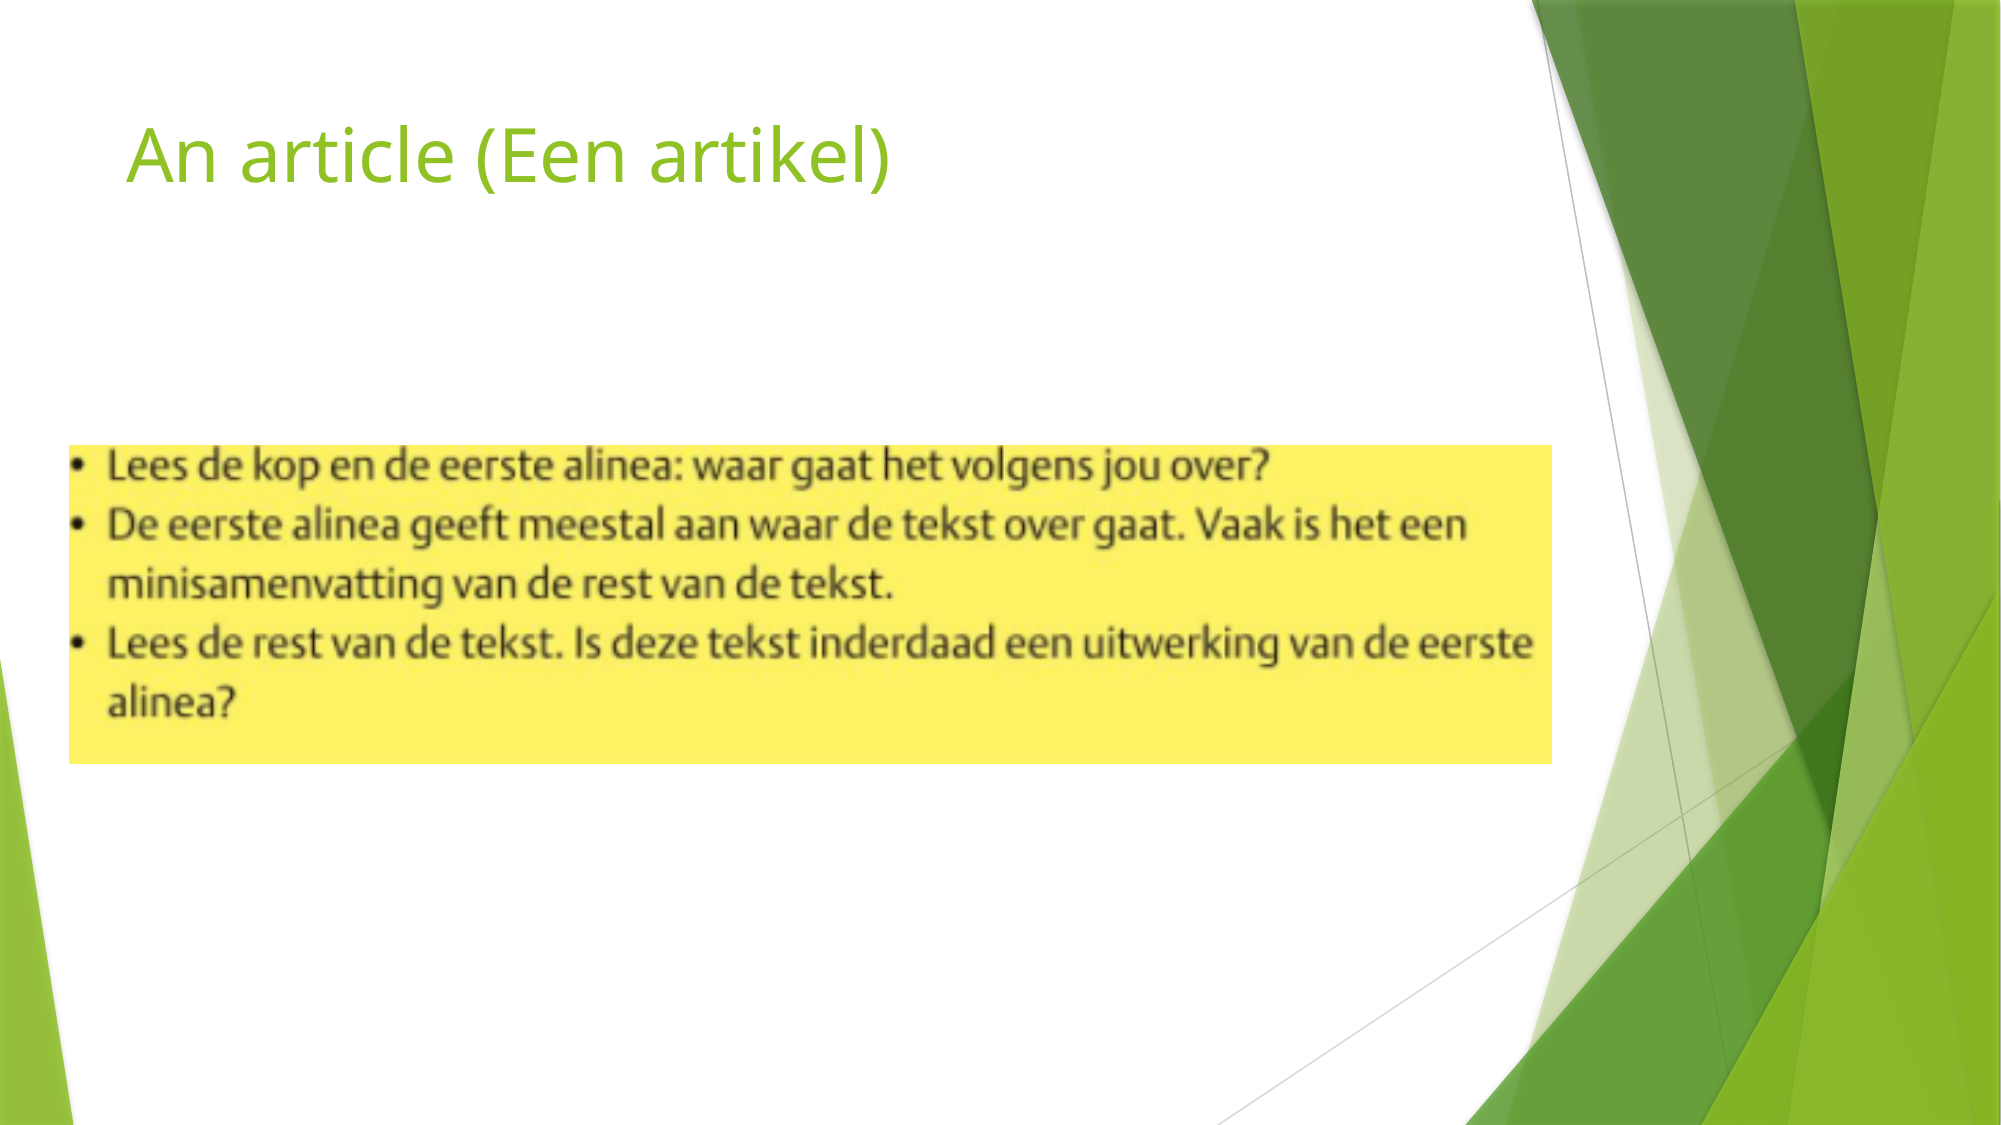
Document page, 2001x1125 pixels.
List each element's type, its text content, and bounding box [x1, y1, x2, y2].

title An article (Een artikel) [111, 99, 1522, 317]
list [68, 445, 1552, 764]
